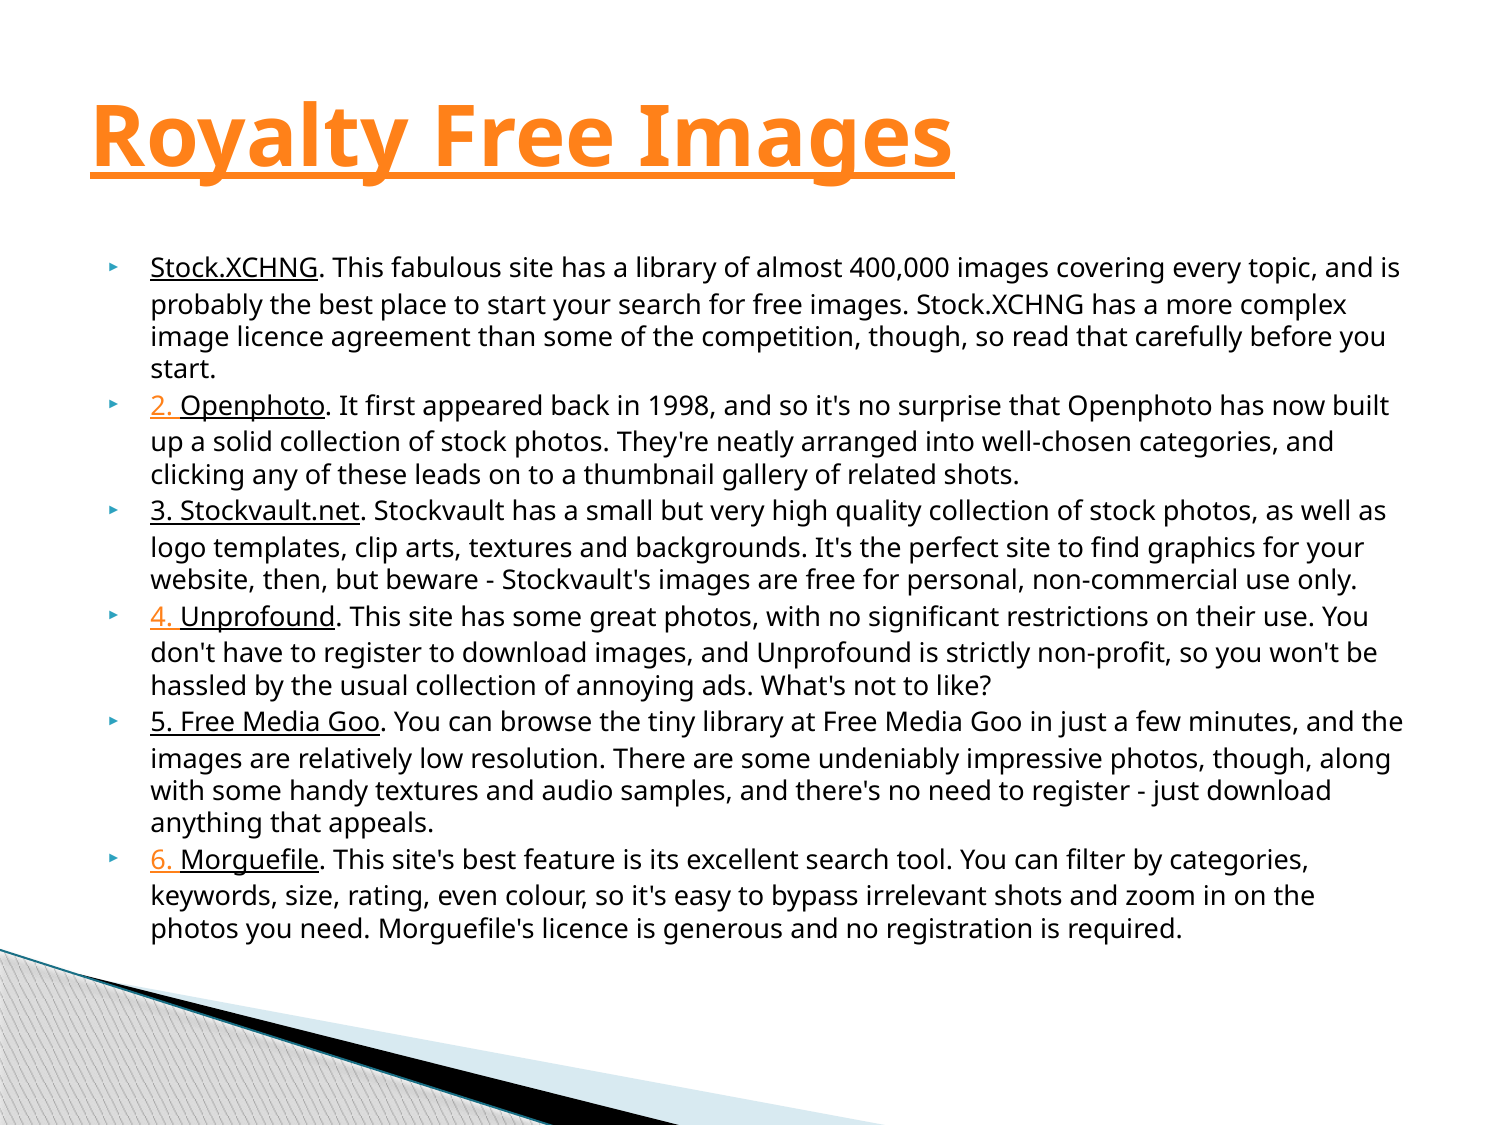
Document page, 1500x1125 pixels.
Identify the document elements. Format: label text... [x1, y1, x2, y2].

title Royalty Free Images [75, 45, 1425, 233]
list Stock.XCHNG. This fabulous site has a library of almost 400,000 images covering every topic, and is probably the best place to start your search for free images. Stock.XCHNG has a more complex image licence agreement than some of the competition, though, so read that carefully before you start. 2. Openphoto. It first appeared back in 1998, and so it's no surprise that Openphoto has now built up a solid collection of stock photos. They're neatly arranged into well-chosen categories, and clicking any of these leads on to a thumbnail gallery of related shots. 3. Stockvault.net. Stockvault has a small but very high quality collection of stock photos, as well as logo templates, clip arts, textures and backgrounds. It's the perfect site to find graphics for your website, then, but beware - Stockvault's images are free for personal, non-commercial use only. 4. Unprofound. This site has some great photos, with no significant restrictions on their use. You don't have to register to download images, and Unprofound is strictly non-profit, so you won't be hassled by the usual collection of annoying ads. What's not to like? 5. Free Media Goo. You can browse the tiny library at Free Media Goo in just a few minutes, and the images are relatively low resolution. There are some undeniably impressive photos, though, along with some handy textures and audio samples, and there's no need to register - just download anything that appeals. 6. Morguefile. This site's best feature is its excellent search tool. You can filter by categories, keywords, size, rating, even colour, so it's easy to bypass irrelevant shots and zoom in on the photos you need. Morguefile's licence is generous and no registration is required. [75, 243, 1425, 986]
